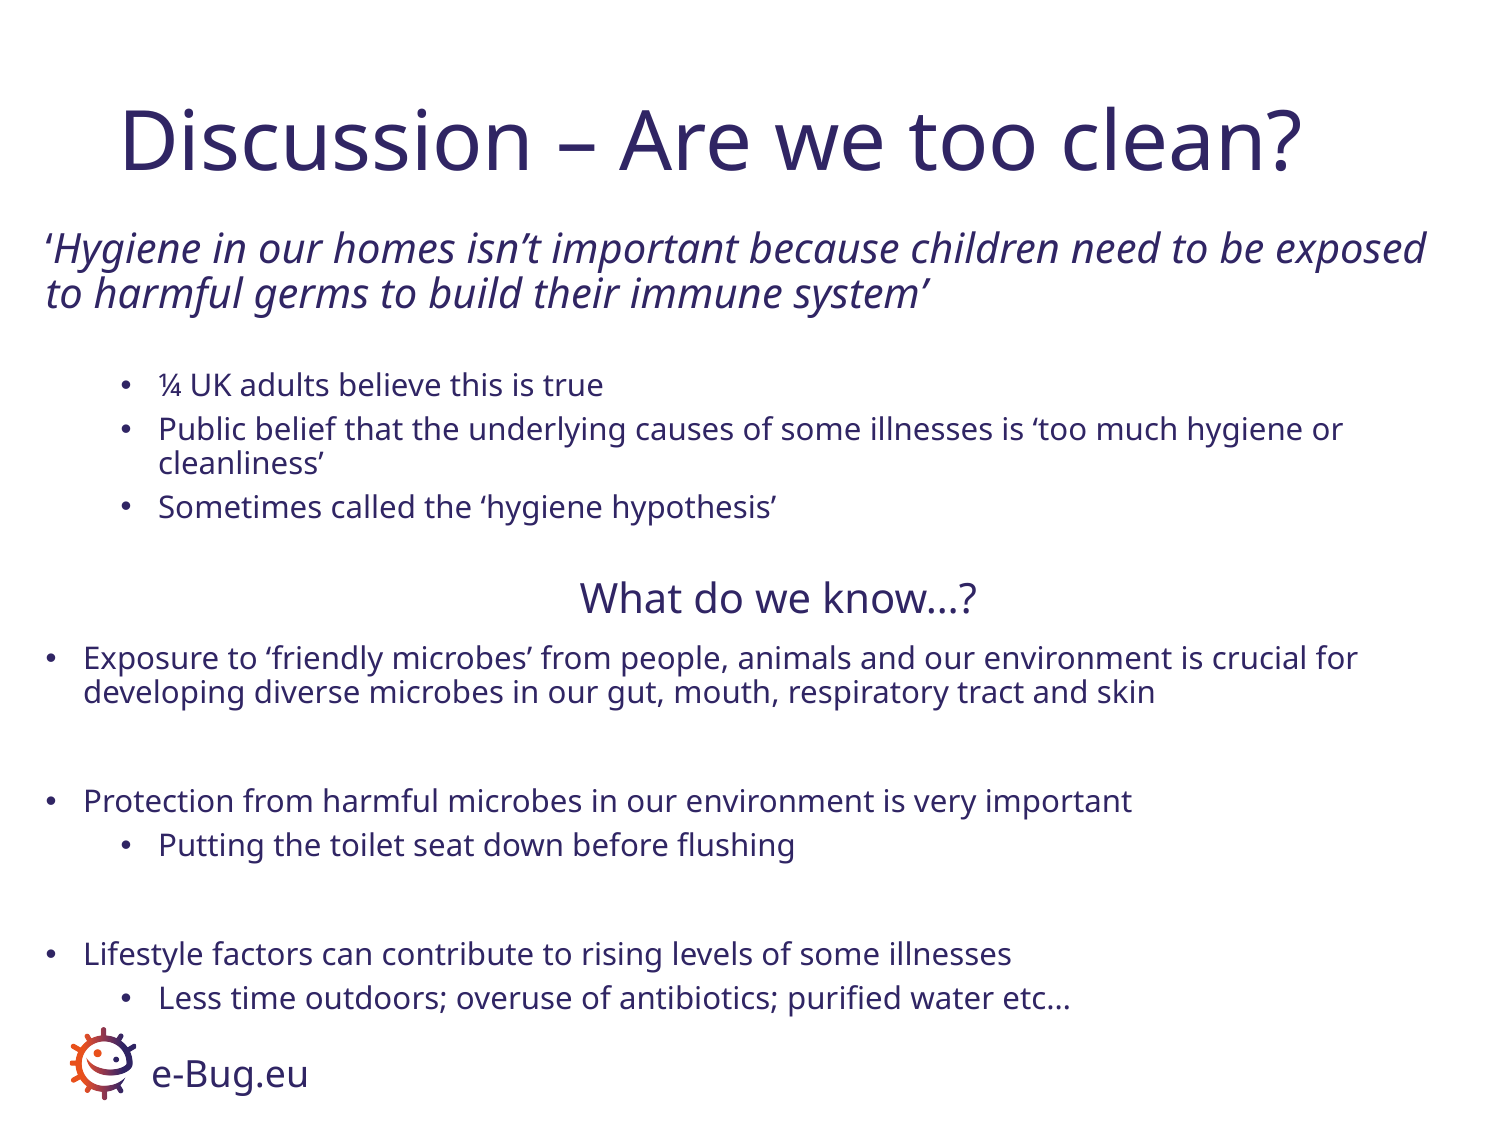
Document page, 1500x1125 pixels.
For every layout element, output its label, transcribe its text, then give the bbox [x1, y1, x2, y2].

title Discussion – Are we too clean? [103, 34, 1397, 219]
footer e-Bug.eu [136, 1042, 643, 1103]
list ‘Hygiene in our homes isn’t important because children need to be exposed to harmful germs to build their immune system’ ¼ UK adults believe this is true Public belief that the underlying causes of some illnesses is ‘too much hygiene or cleanliness’ Sometimes called the ‘hygiene hypothesis’ What do we know…? Exposure to ‘friendly microbes’ from people, animals and our environment is crucial for developing diverse microbes in our gut, mouth, respiratory tract and skin Protection from harmful microbes in our environment is very important Putting the toilet seat down before flushing Lifestyle factors can contribute to rising levels of some illnesses Less time outdoors; overuse of antibiotics; purified water etc… [30, 219, 1470, 1063]
picture [69, 1063, 136, 1103]
